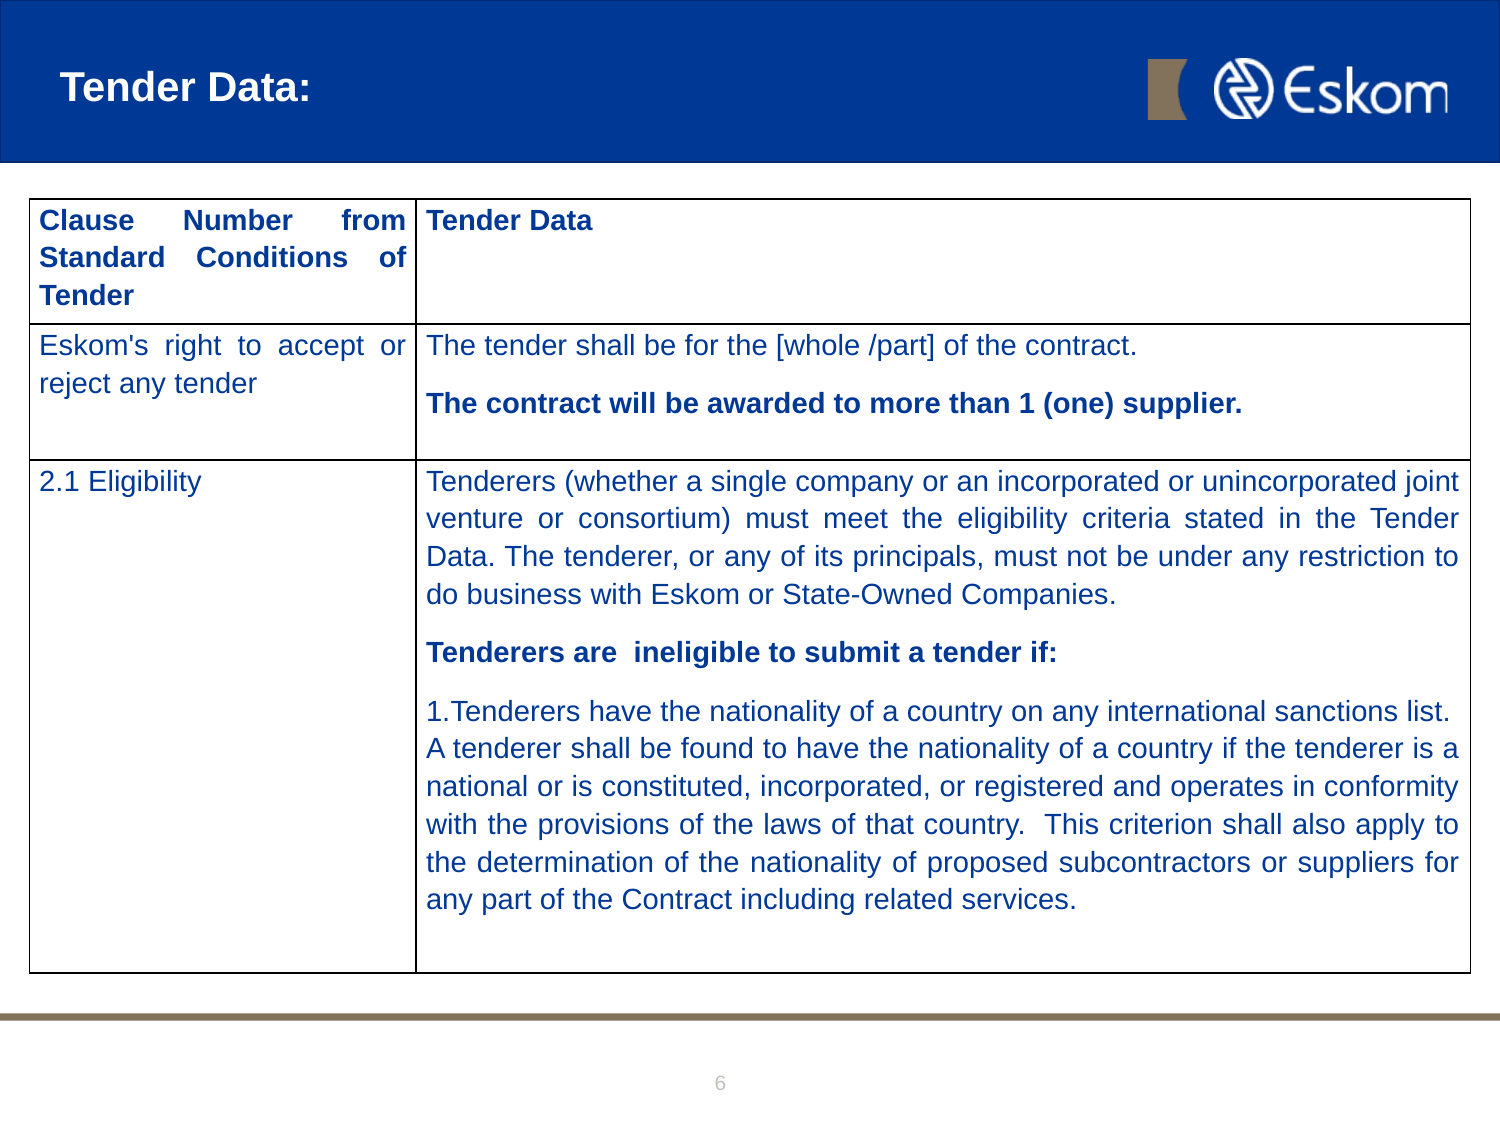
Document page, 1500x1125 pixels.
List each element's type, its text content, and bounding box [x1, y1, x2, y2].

table_cell Tenderers (whether a single company or an incorporated or unincorporated joint venture or consortium) must meet the eligibility criteria stated in the Tender Data. The tenderer, or any of its principals, must not be under any restriction to do business with Eskom or State-Owned Companies. Tenderers are ineligible to submit a tender if: 1.Tenderers have the nationality of a country on any international sanctions list. A tenderer shall be found to have the nationality of a country if the tenderer is a national or is constituted, incorporated, or registered and operates in conformity with the provisions of the laws of that country. This criterion shall also apply to the determination of the nationality of proposed subcontractors or suppliers for any part of the Contract including related services. [417, 461, 1470, 972]
table_header Clause Number from Standard Conditions of Tender [30, 200, 415, 323]
title Tender Data: [44, 33, 1121, 143]
table_header Tender Data [417, 200, 1470, 323]
table_cell The tender shall be for the [whole /part] of the contract. The contract will be awarded to more than 1 (one) supplier. [417, 325, 1470, 459]
table_cell Eskom's right to accept or reject any tender [30, 325, 415, 459]
table_cell 2.1 Eligibility [30, 461, 415, 972]
slide_number 6 [643, 1058, 798, 1103]
